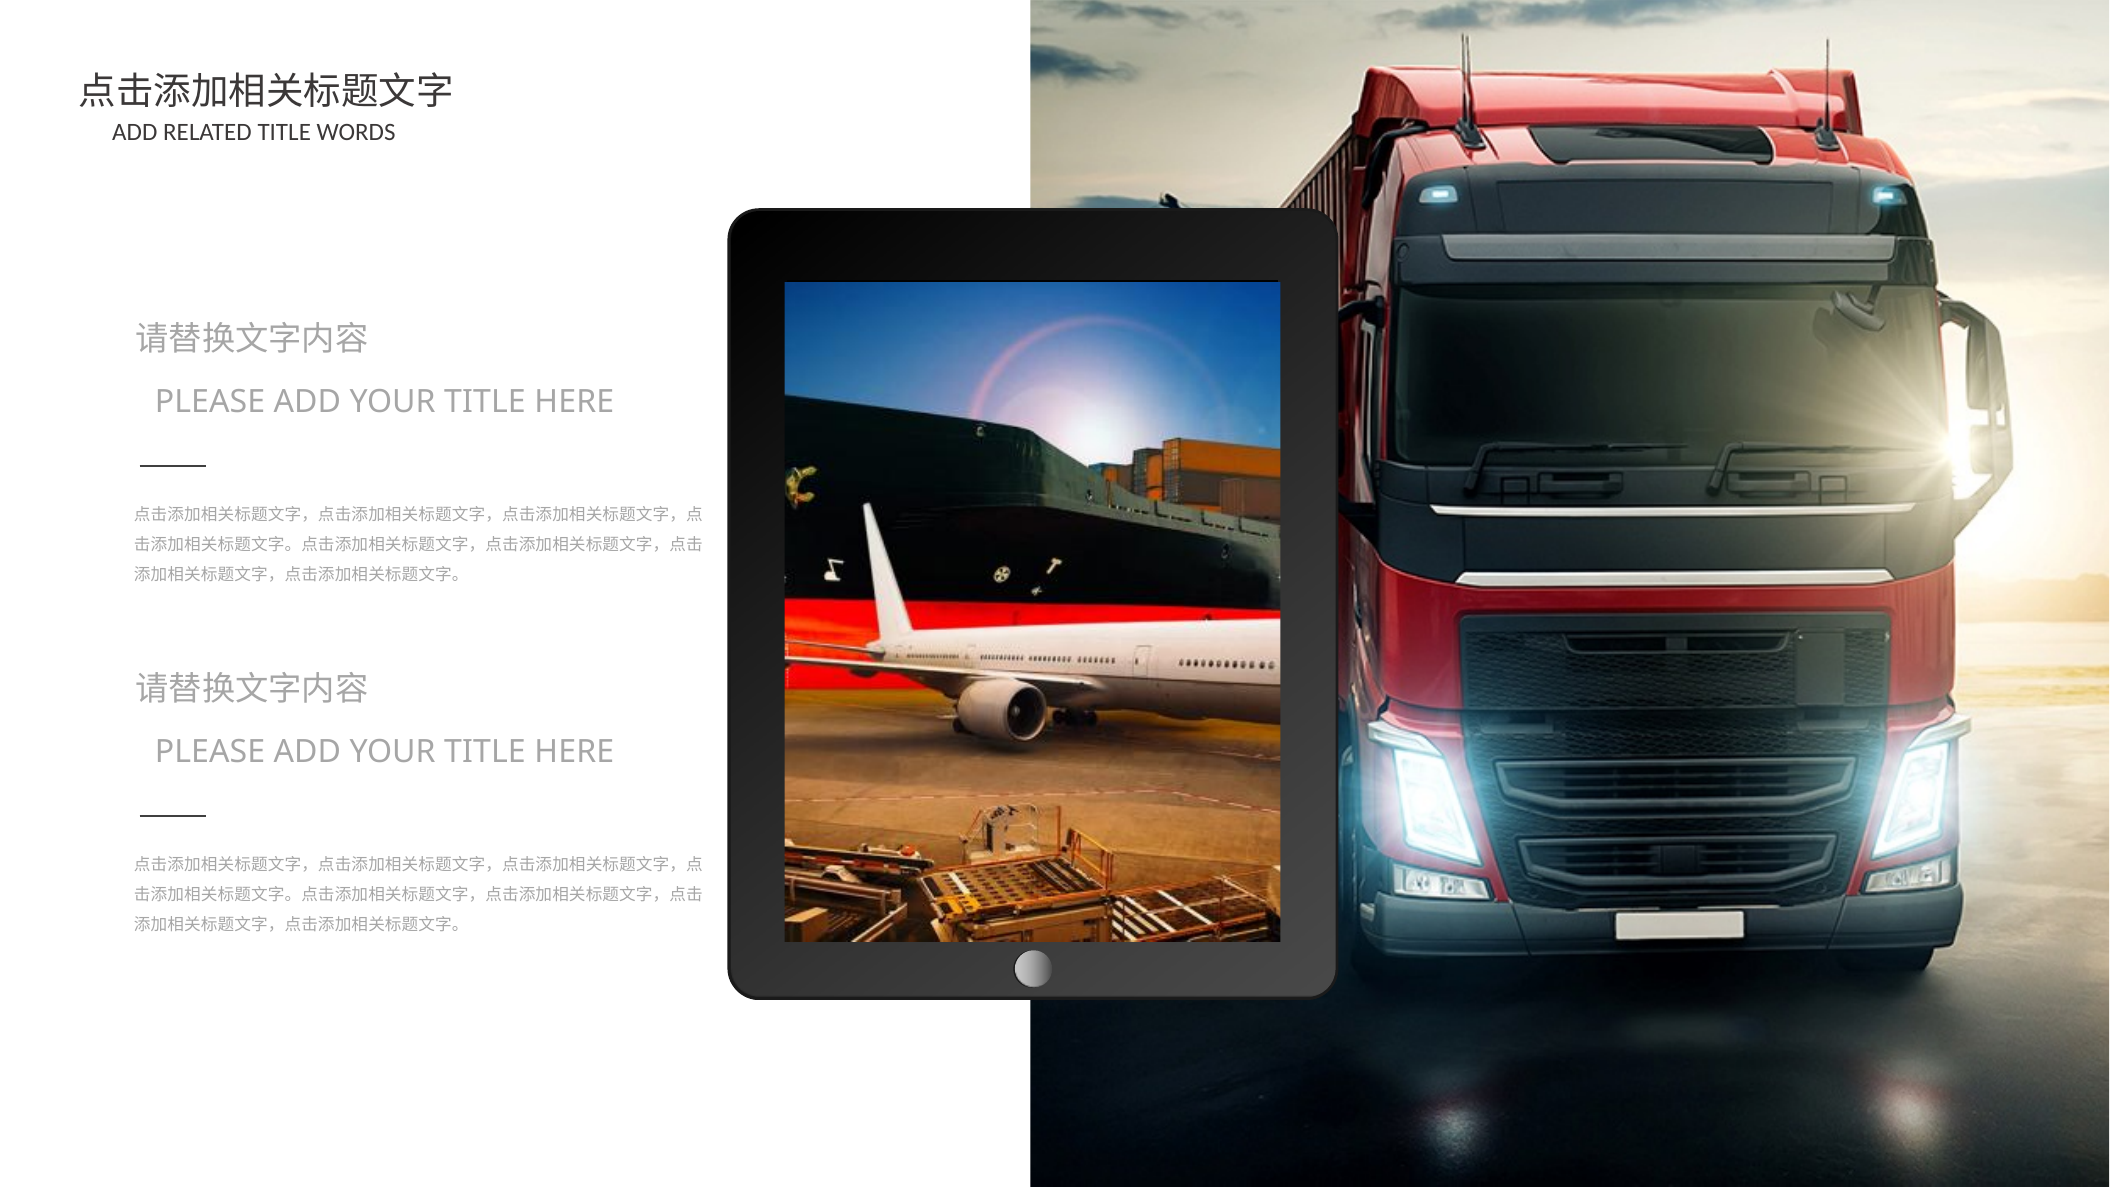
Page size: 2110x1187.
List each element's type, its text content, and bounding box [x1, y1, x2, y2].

text_box [1029, 0, 2110, 1187]
text_box 点击添加相关标题文字 [62, 59, 470, 121]
text_box ADD RELATED TITLE WORDS [96, 107, 413, 154]
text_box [726, 208, 1339, 1000]
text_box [119, 659, 727, 943]
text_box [119, 309, 727, 593]
